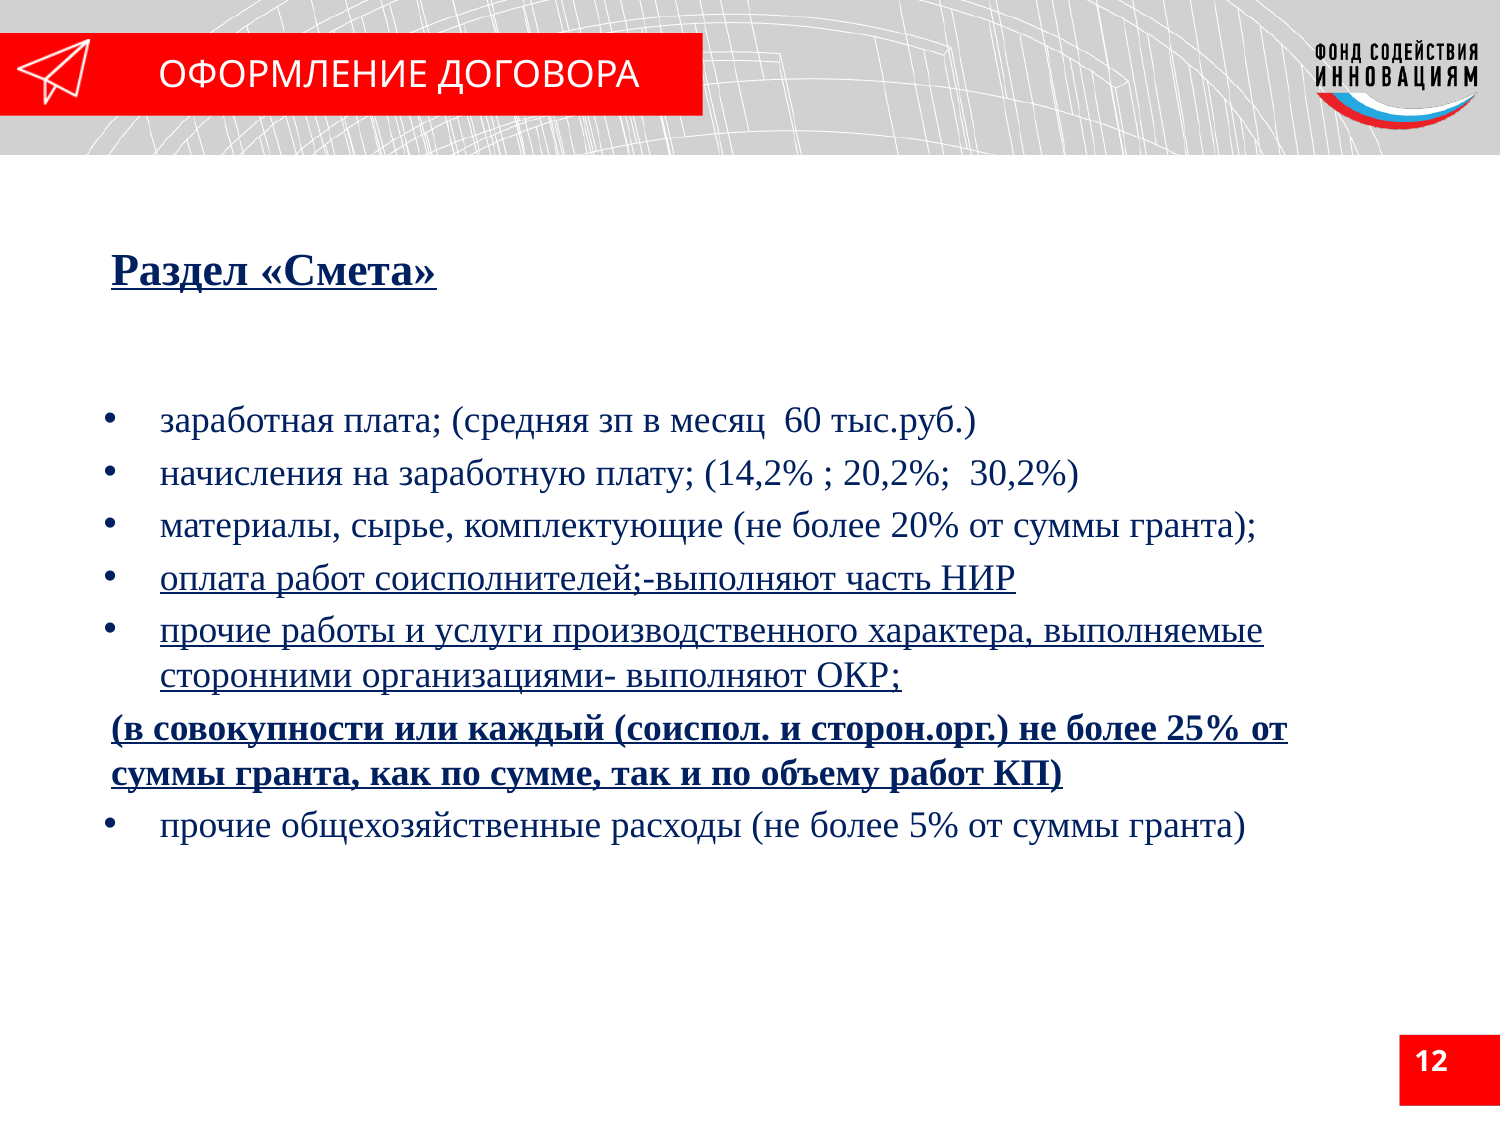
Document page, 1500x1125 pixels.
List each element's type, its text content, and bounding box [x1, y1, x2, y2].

text_box [0, 31, 705, 118]
text_box 12 [1399, 1034, 1500, 1106]
text_box ОФОРМЛЕНИЕ ДОГОВОРА [135, 42, 655, 103]
list Раздел «Смета» заработная плата; (средняя зп в месяц 60 тыс.руб.) начисления на заработную плату; (14,2% ; 20,2%; 30,2%) материалы, сырье, комплектующие (не более 20% от суммы гранта); оплата работ соисполнителей;-выполняют часть НИР прочие работы и услуги производственного характера, выполняемые сторонними организациями- выполняют ОКР; (в совокупности или каждый (соиспол. и сторон.орг.) не более 25% от суммы гранта, как по сумме, так и по объему работ КП) прочие общехозяйственные расходы (не более 5% от суммы гранта) [88, 231, 1412, 1024]
picture [17, 38, 90, 106]
picture [0, 0, 1500, 155]
